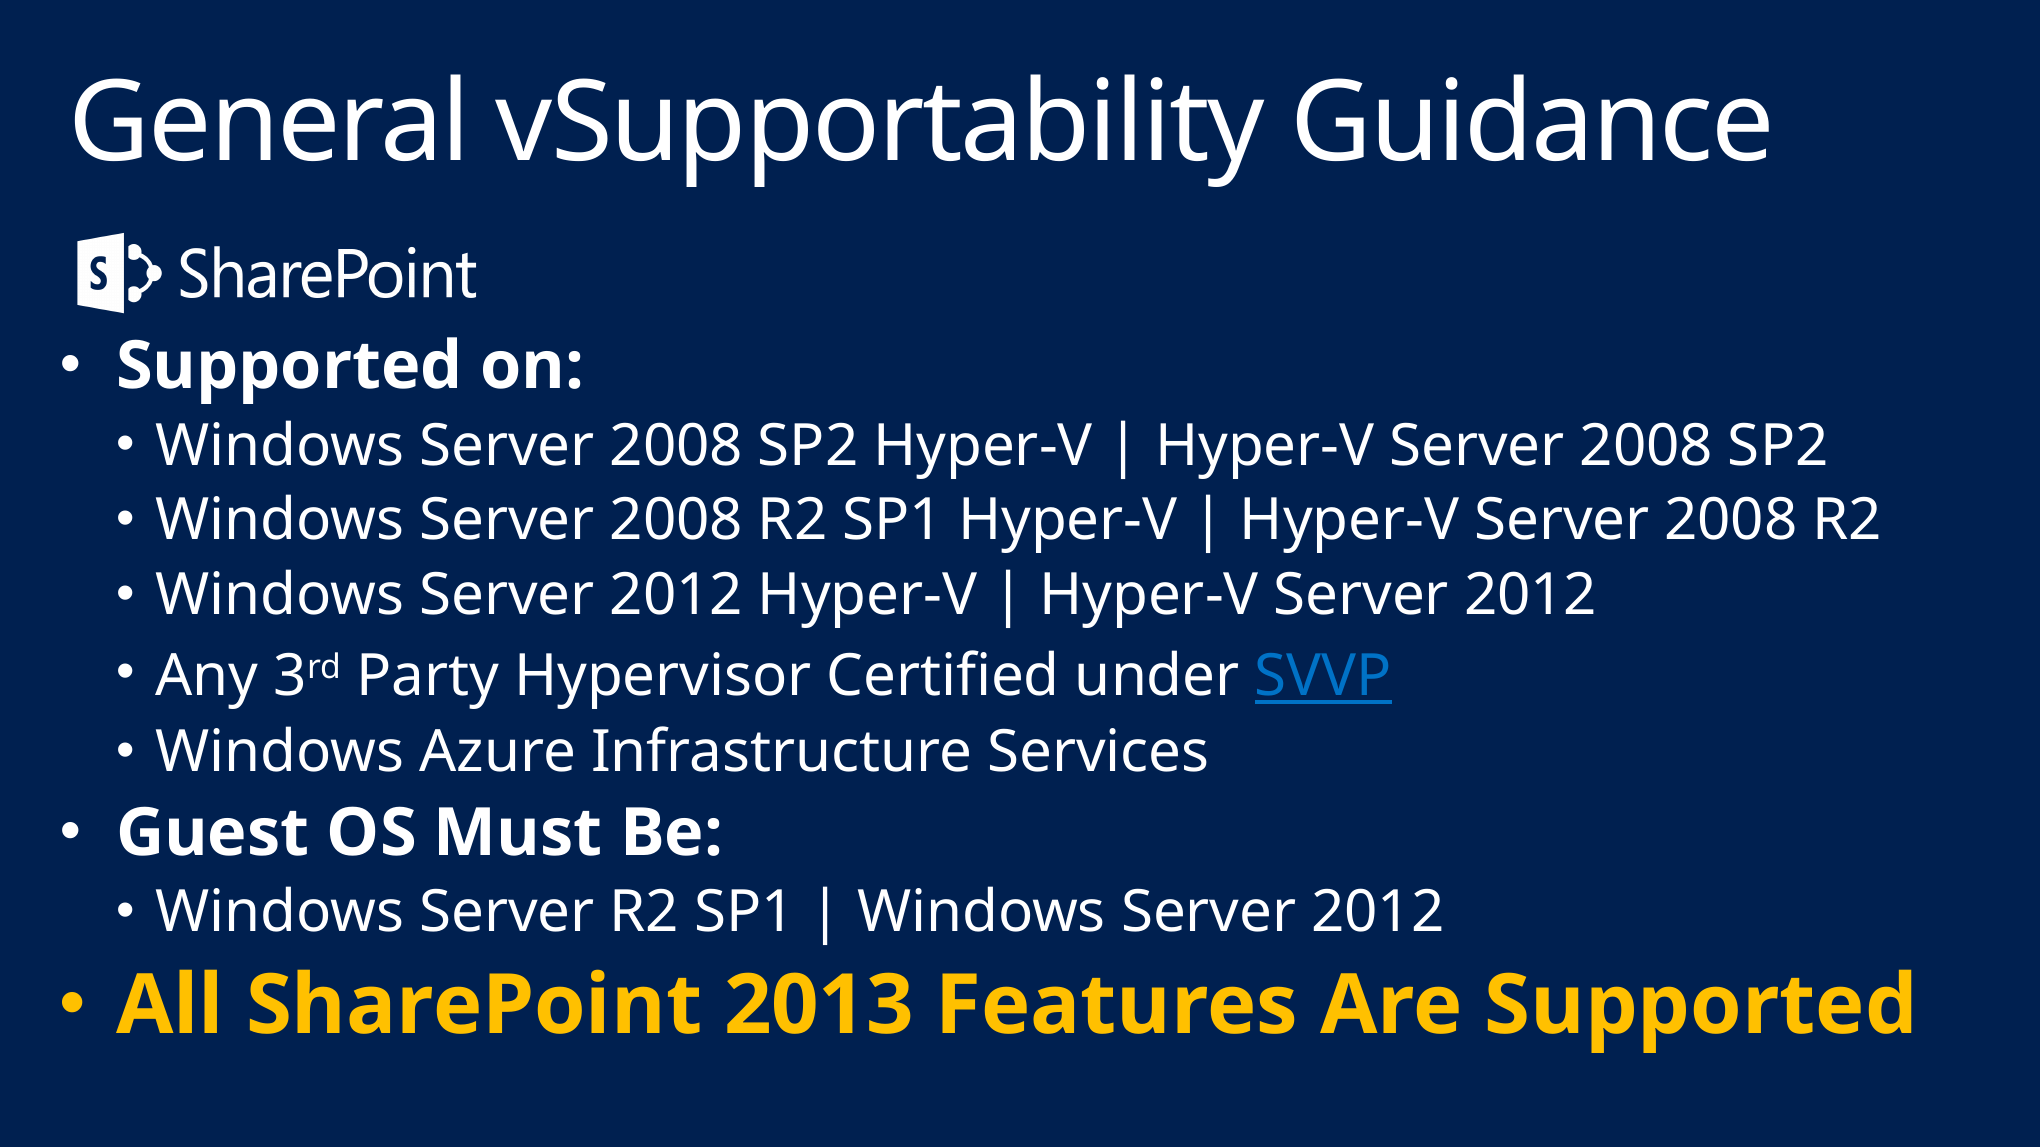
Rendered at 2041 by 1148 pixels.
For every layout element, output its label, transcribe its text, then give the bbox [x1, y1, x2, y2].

text_box Supported on: Windows Server 2008 SP2 Hyper-V | Hyper-V Server 2008 SP2 Windows Server 2008 R2 SP1 Hyper-V | Hyper-V Server 2008 R2 Windows Server 2012 Hyper-V | Hyper-V Server 2012 Any 3rd Party Hypervisor Certified under SVVP Windows Azure Infrastructure Services Guest OS Must Be: Windows Server R2 SP1 | Windows Server 2012 All SharePoint 2013 Features Are Supported [45, 323, 1995, 1071]
title General vSupportability Guidance [45, 48, 1996, 199]
picture [43, 198, 511, 348]
